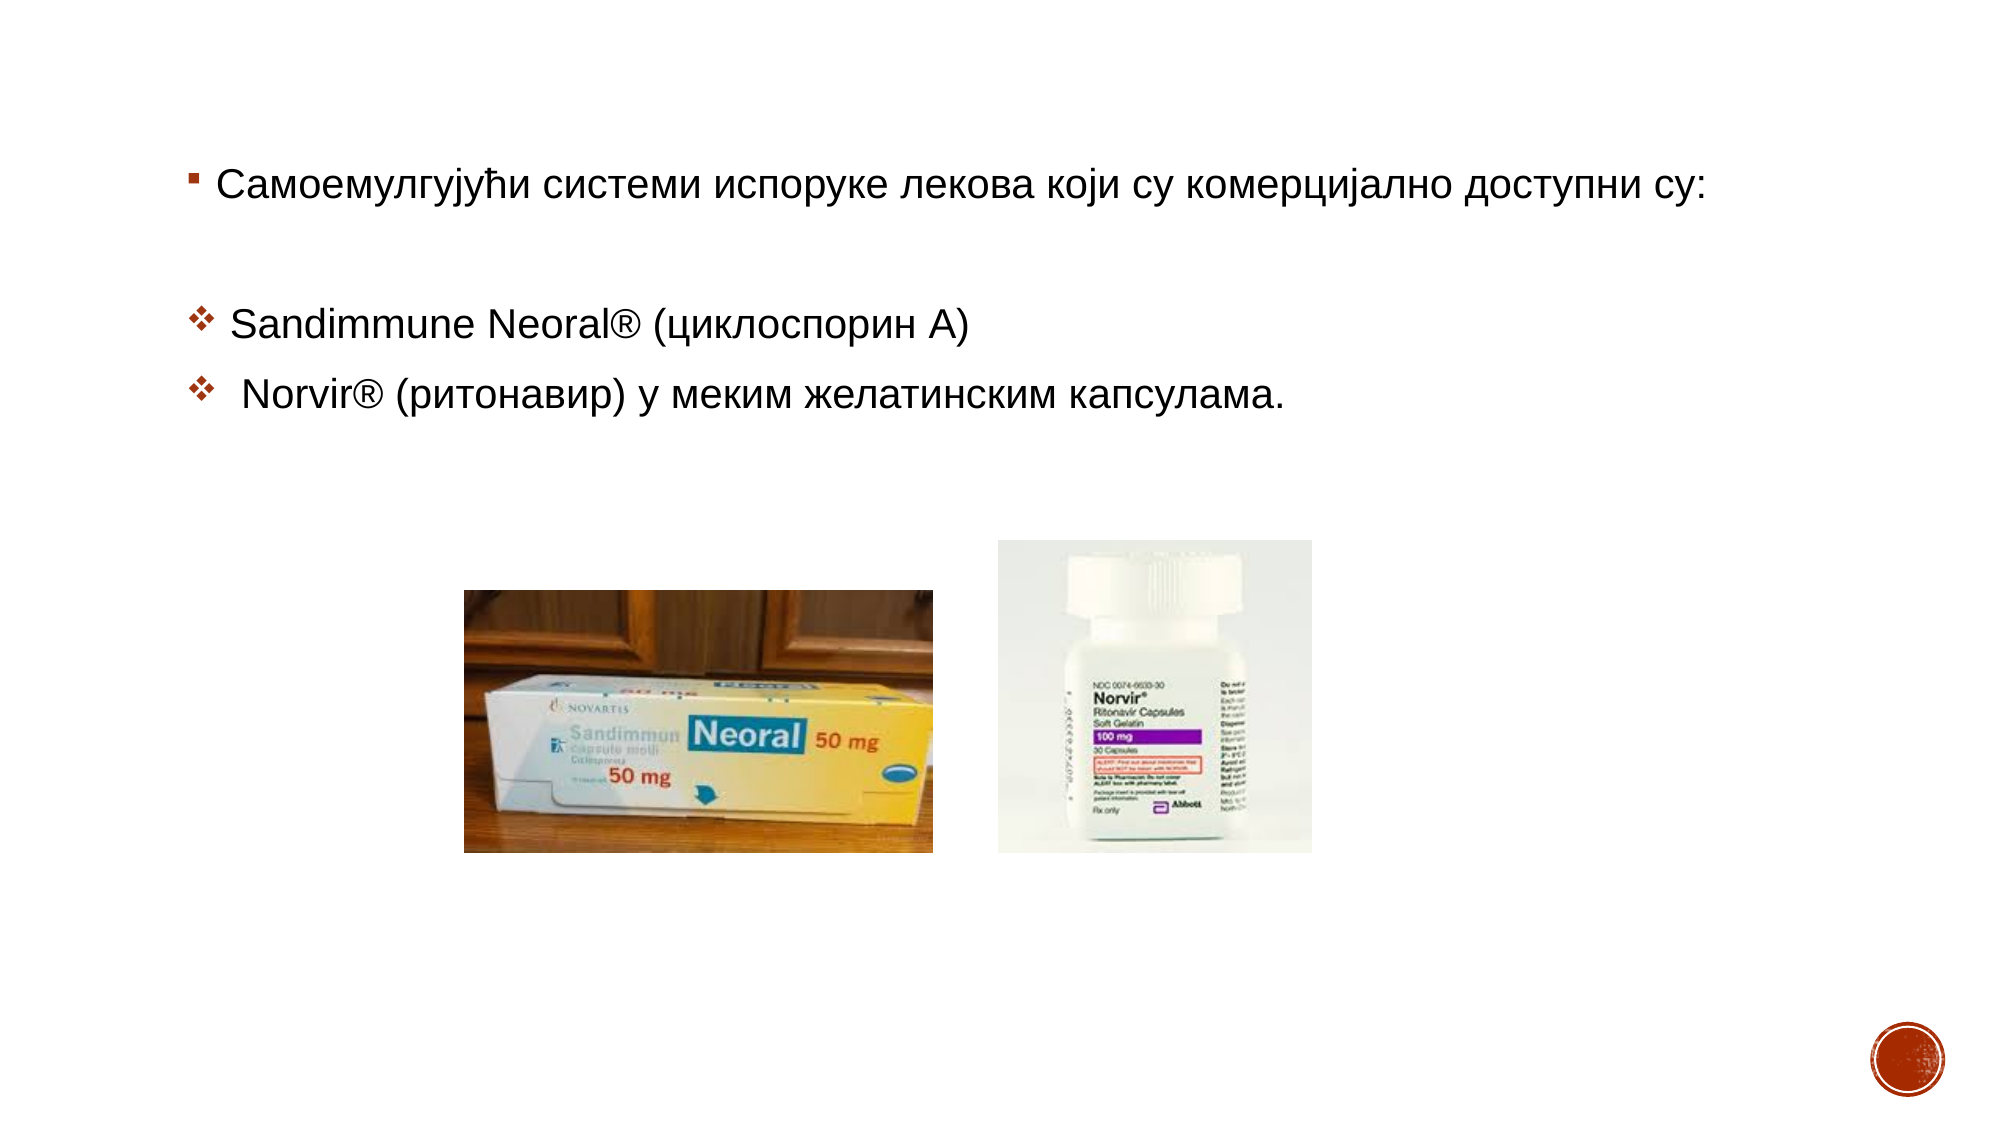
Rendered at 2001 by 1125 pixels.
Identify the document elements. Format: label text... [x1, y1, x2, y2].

picture [998, 540, 1312, 853]
picture [464, 590, 933, 853]
list Самоемулгујући системи испоруке лекова који су комерцијално доступни су: Sandimmune Neoral® (циклоспорин A) Norvir® (ритонавир) у меким желатинским капсулама. [170, 155, 1821, 964]
